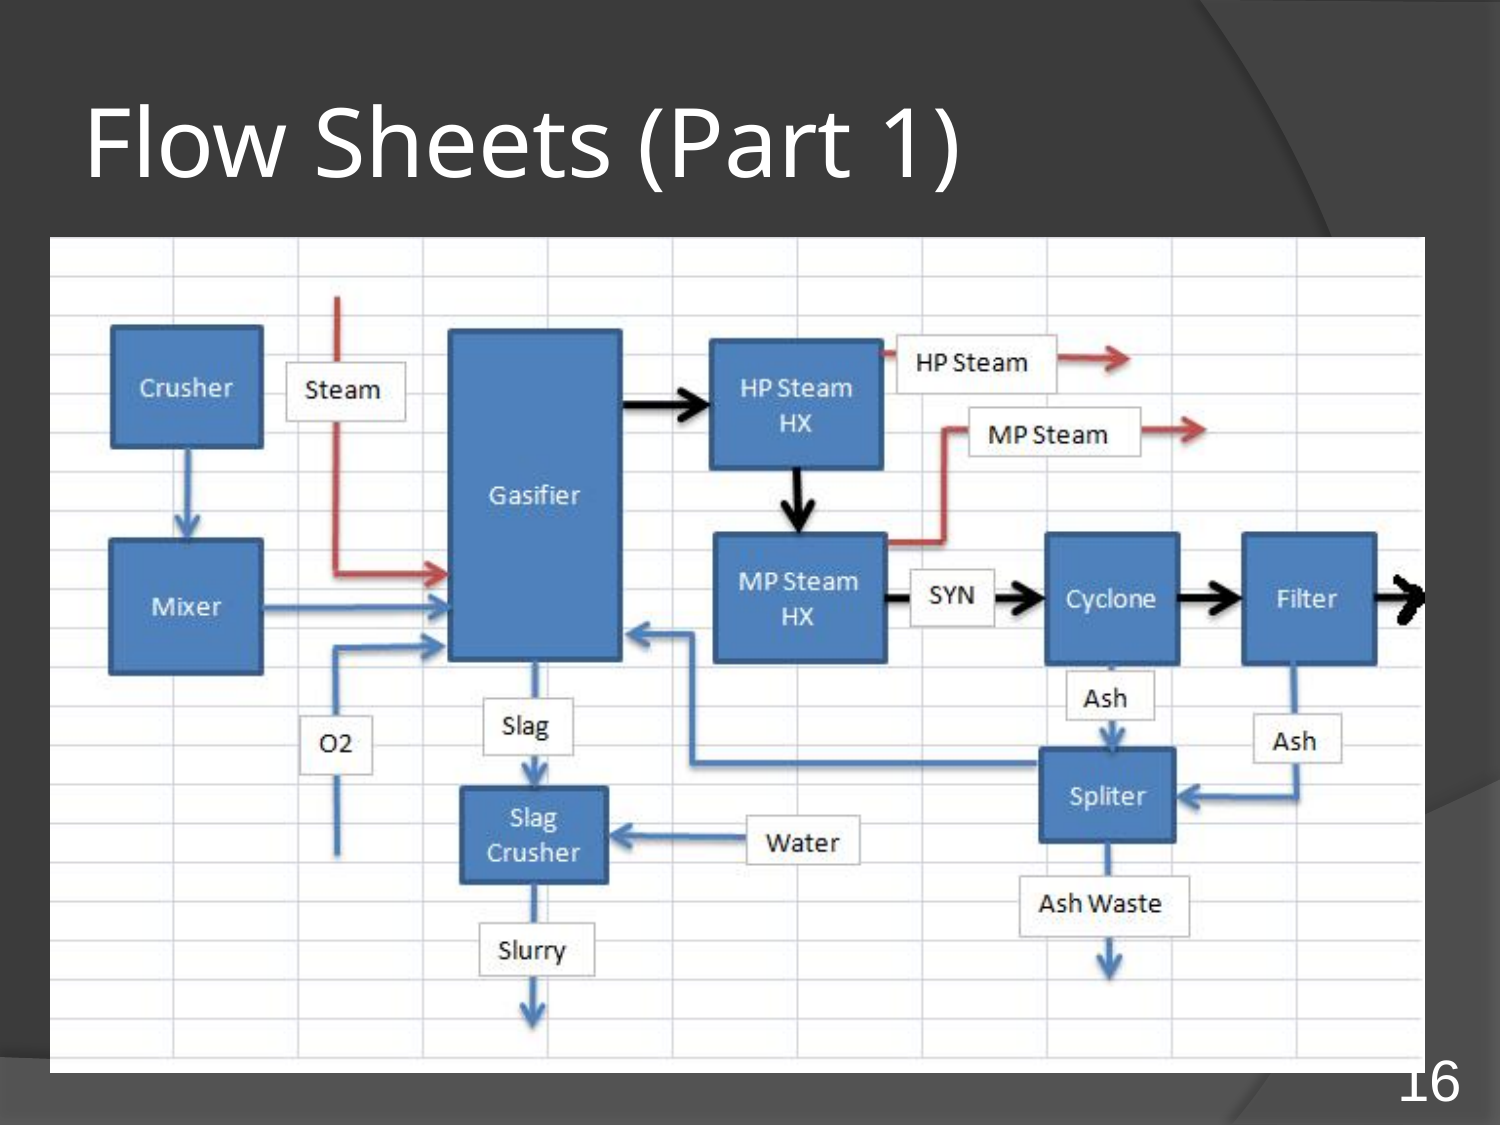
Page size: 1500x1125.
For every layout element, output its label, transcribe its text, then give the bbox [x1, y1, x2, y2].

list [49, 237, 1426, 1073]
title Flow Sheets (Part 1) [75, 45, 1300, 229]
slide_number 16 [1337, 1053, 1463, 1114]
